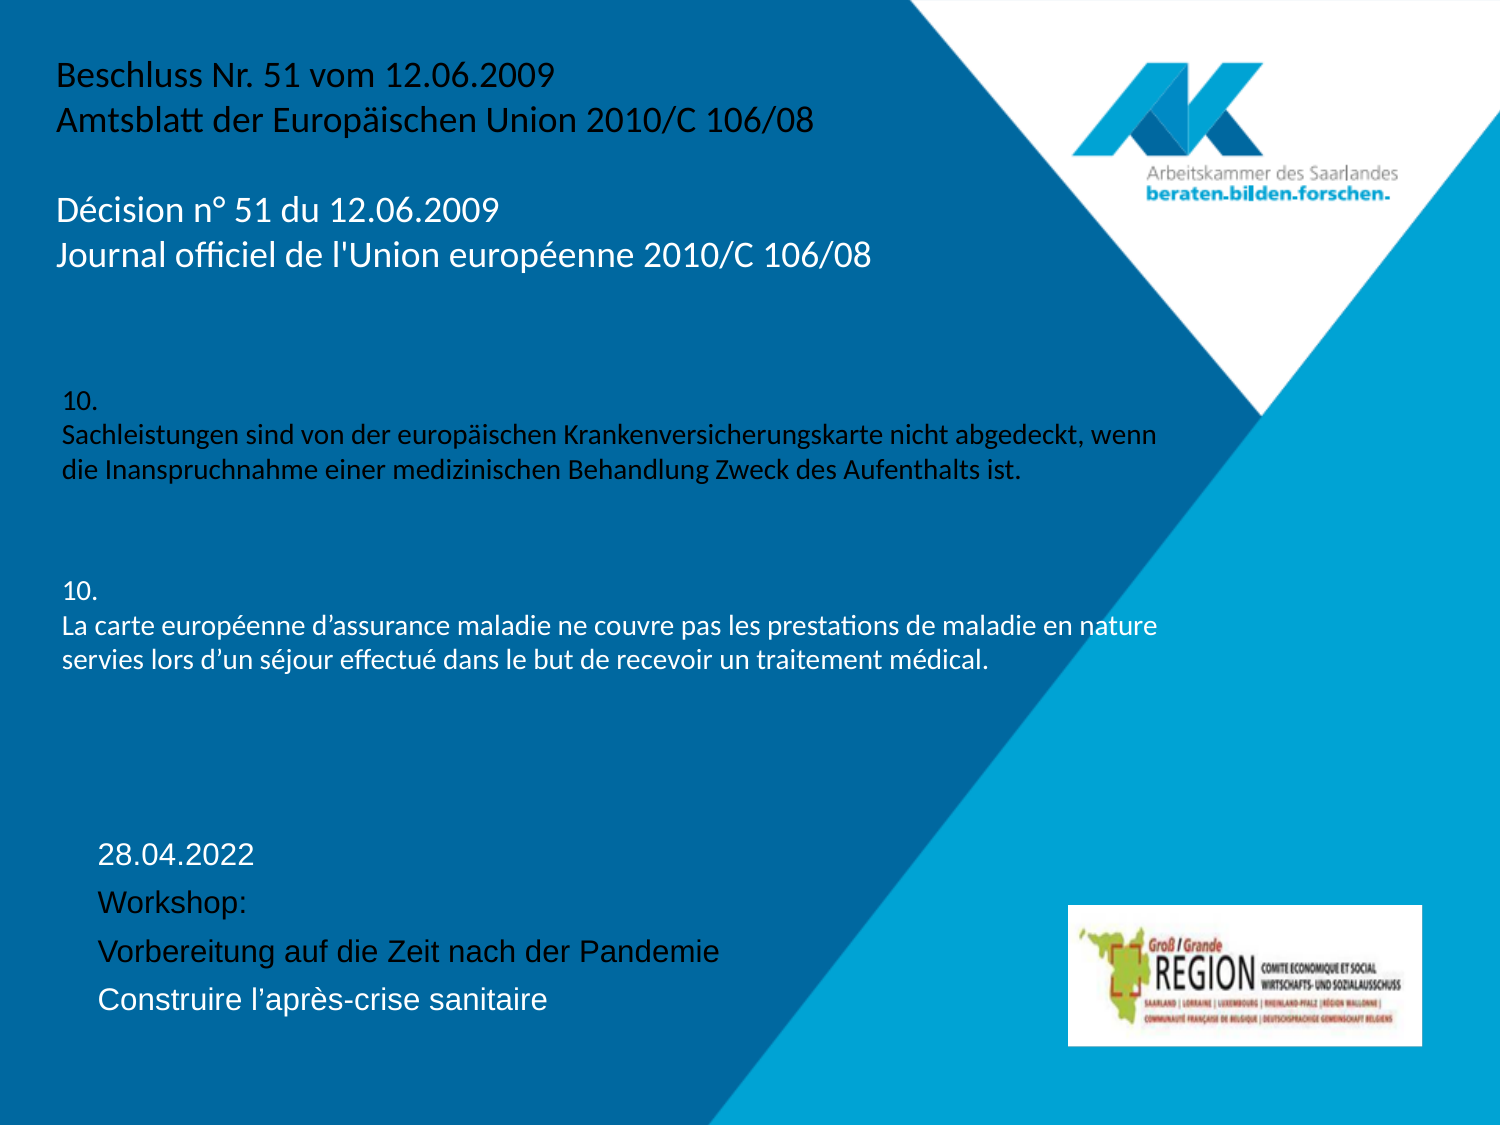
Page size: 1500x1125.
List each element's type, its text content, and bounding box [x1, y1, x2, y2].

text_box 10. Sachleistungen sind von der europäischen Krankenversicherungskarte nicht abgedeckt, wenn die Inanspruchnahme einer medizinischen Behandlung Zweck des Aufenthalts ist. 10. La carte européenne d’assurance maladie ne couvre pas les prestations de maladie en nature servies lors d’un séjour effectué dans le but de recevoir un traitement médical. [47, 373, 1205, 718]
text_box Beschluss Nr. 51 vom 12.06.2009 Amtsblatt der Europäischen Union 2010/C 106/08 Décision n° 51 du 12.06.2009 Journal officiel de l'Union européenne 2010/C 106/08 [41, 42, 998, 283]
picture [1069, 906, 1422, 1046]
text_box 28.04.2022 Workshop: Vorbereitung auf die Zeit nach der Pandemie Construire l’après-crise sanitaire [0, 822, 782, 1025]
